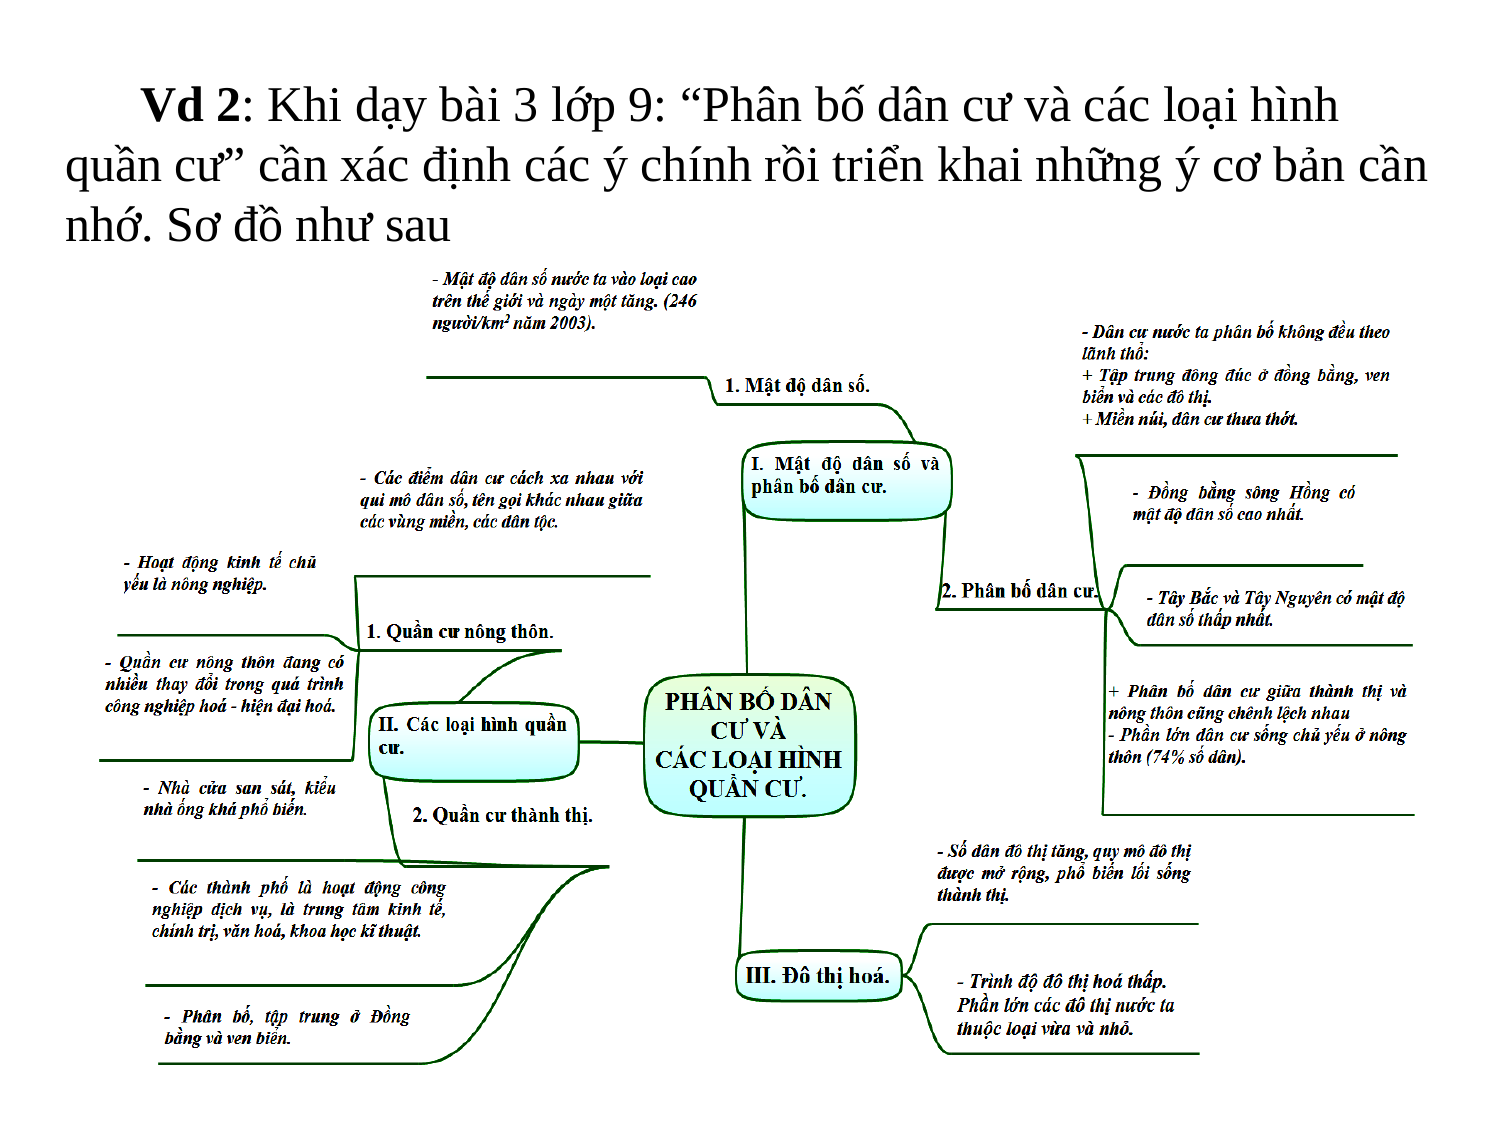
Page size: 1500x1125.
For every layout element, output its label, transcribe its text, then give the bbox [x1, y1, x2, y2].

picture [89, 251, 1422, 1073]
text_box Vd 2: Khi dạy bài 3 lớp 9: “Phân bố dân cư và các loại hình quần cư” cần xác định các ý chính rồi triển khai những ý cơ bản cần nhớ. Sơ đồ như sau [50, 63, 1450, 259]
